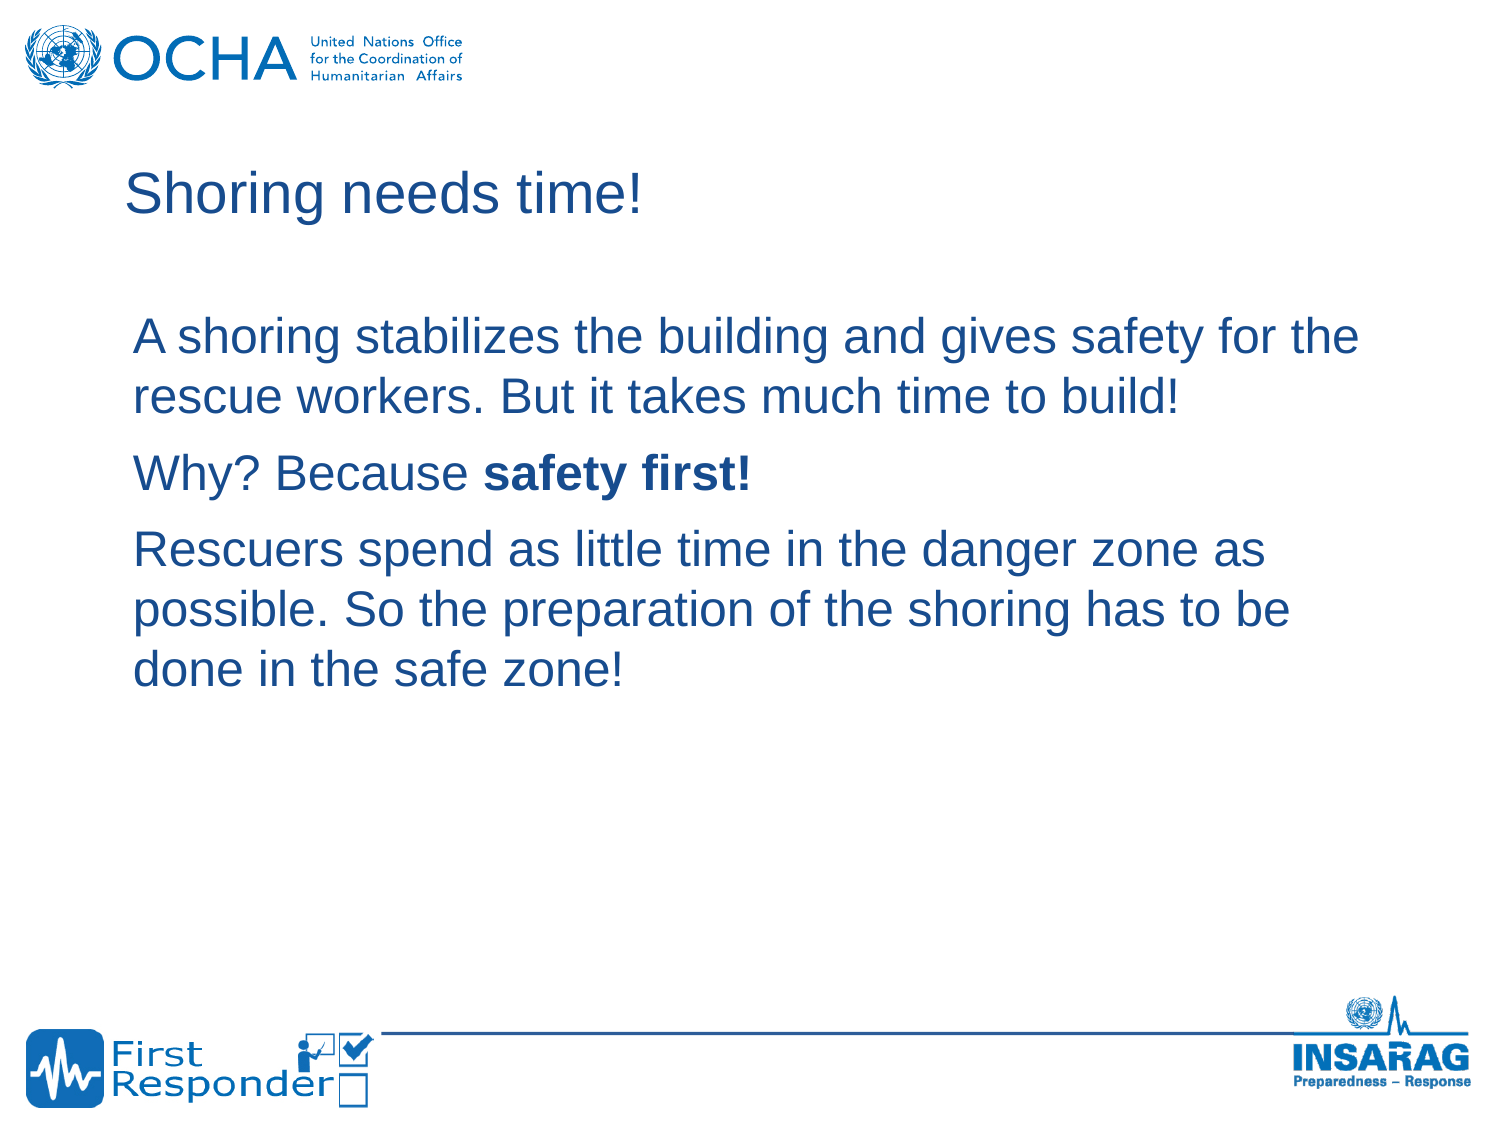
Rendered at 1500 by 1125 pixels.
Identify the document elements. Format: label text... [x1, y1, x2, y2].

text_box Shoring needs time! [103, 147, 660, 233]
picture [24, 1024, 375, 1113]
picture [1287, 995, 1471, 1094]
list A shoring stabilizes the building and gives safety for the rescue workers. But it takes much time to build! Why? Because safety first! Rescuers spend as little time in the danger zone as possible. So the preparation of the shoring has to be done in the safe zone! [118, 295, 1431, 738]
